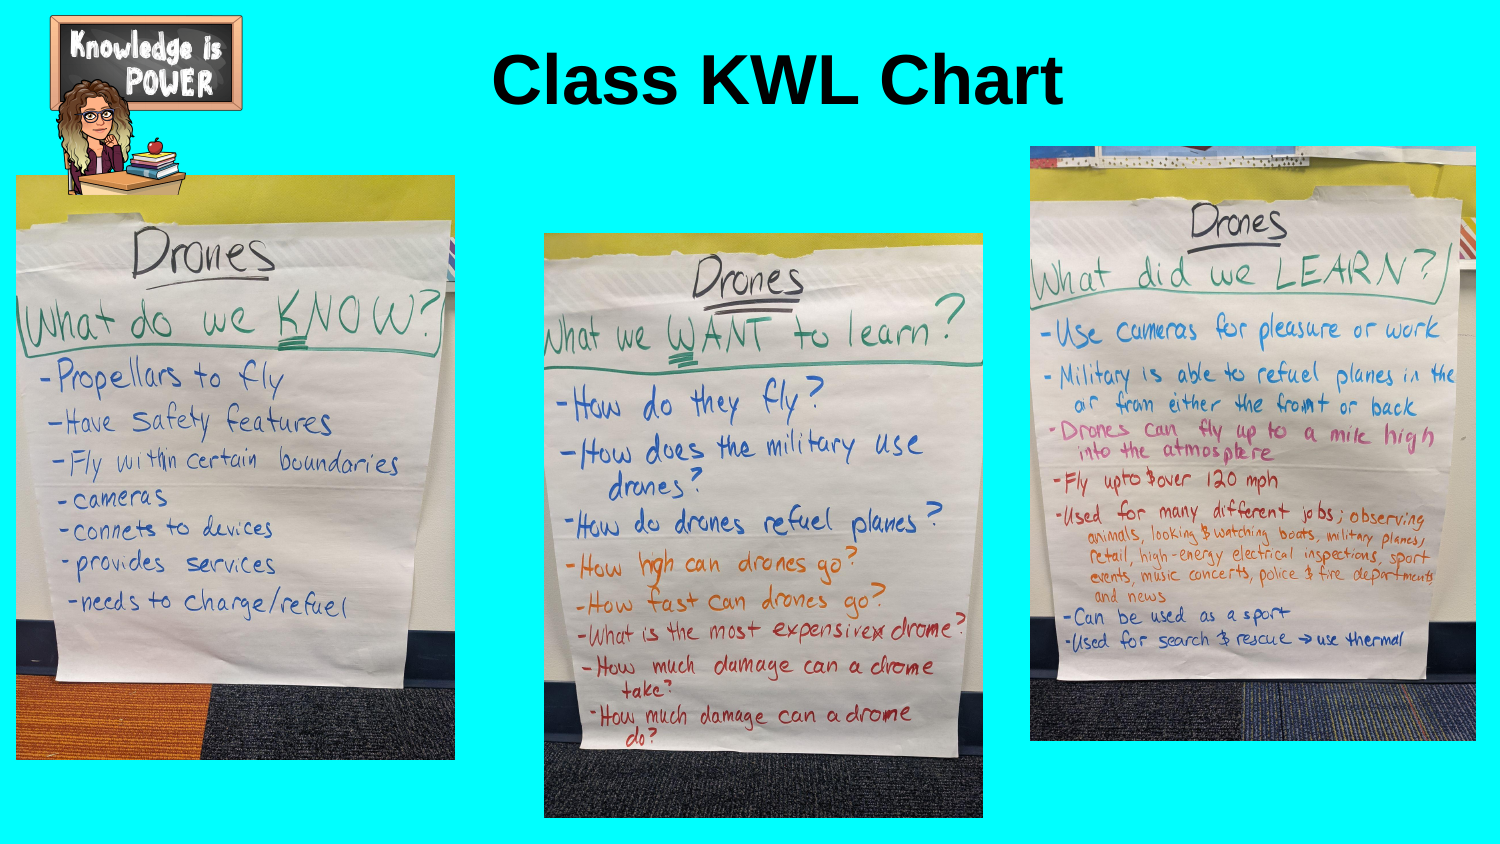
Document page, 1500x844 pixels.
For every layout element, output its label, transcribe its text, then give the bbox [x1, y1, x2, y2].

picture [1030, 146, 1477, 742]
picture [16, 0, 455, 760]
text_box Class KWL Chart [248, 18, 1338, 134]
picture [544, 233, 983, 819]
